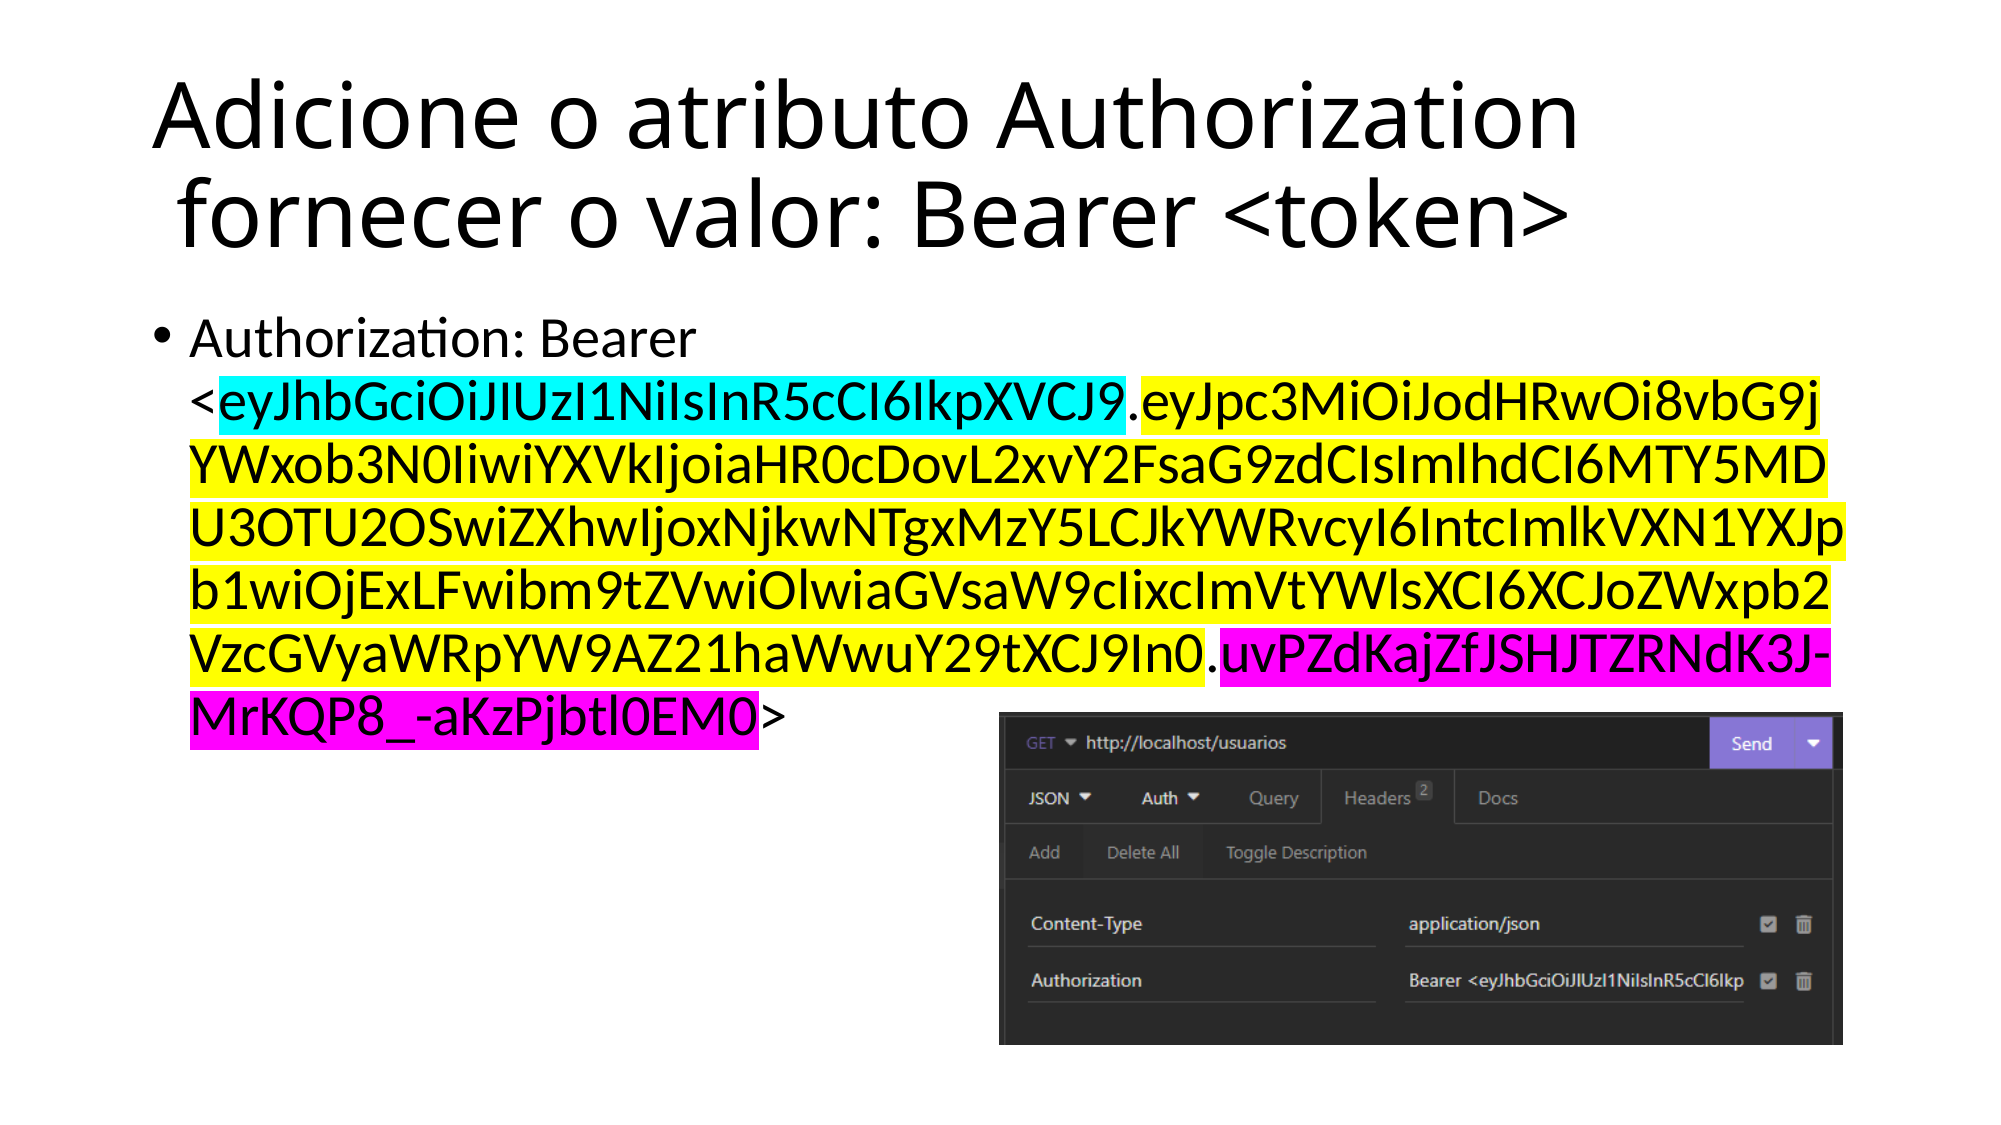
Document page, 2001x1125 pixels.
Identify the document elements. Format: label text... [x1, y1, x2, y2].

picture [999, 712, 1843, 1045]
title Adicione o atributo Authorization fornecer o valor: Bearer <token> [137, 59, 1863, 278]
list Authorization: Bearer <eyJhbGciOiJIUzI1NiIsInR5cCI6IkpXVCJ9.eyJpc3MiOiJodHRwOi8vbG9jYWxob3N0IiwiYXVkIjoiaHR0cDovL2xvY2FsaG9zdCIsImlhdCI6MTY5MDU3OTU2OSwiZXhwIjoxNjkwNTgxMzY5LCJkYWRvcyI6IntcImlkVXN1YXJpb1wiOjExLFwibm9tZVwiOlwiaGVsaW9cIixcImVtYWlsXCI6XCJoZWxpb2VzcGVyaWRpYW9AZ21haWwuY29tXCJ9In0.uvPZdKajZfJSHJTZRNdK3J-MrKQP8_-aKzPjbtl0EM0> [137, 299, 1863, 1014]
